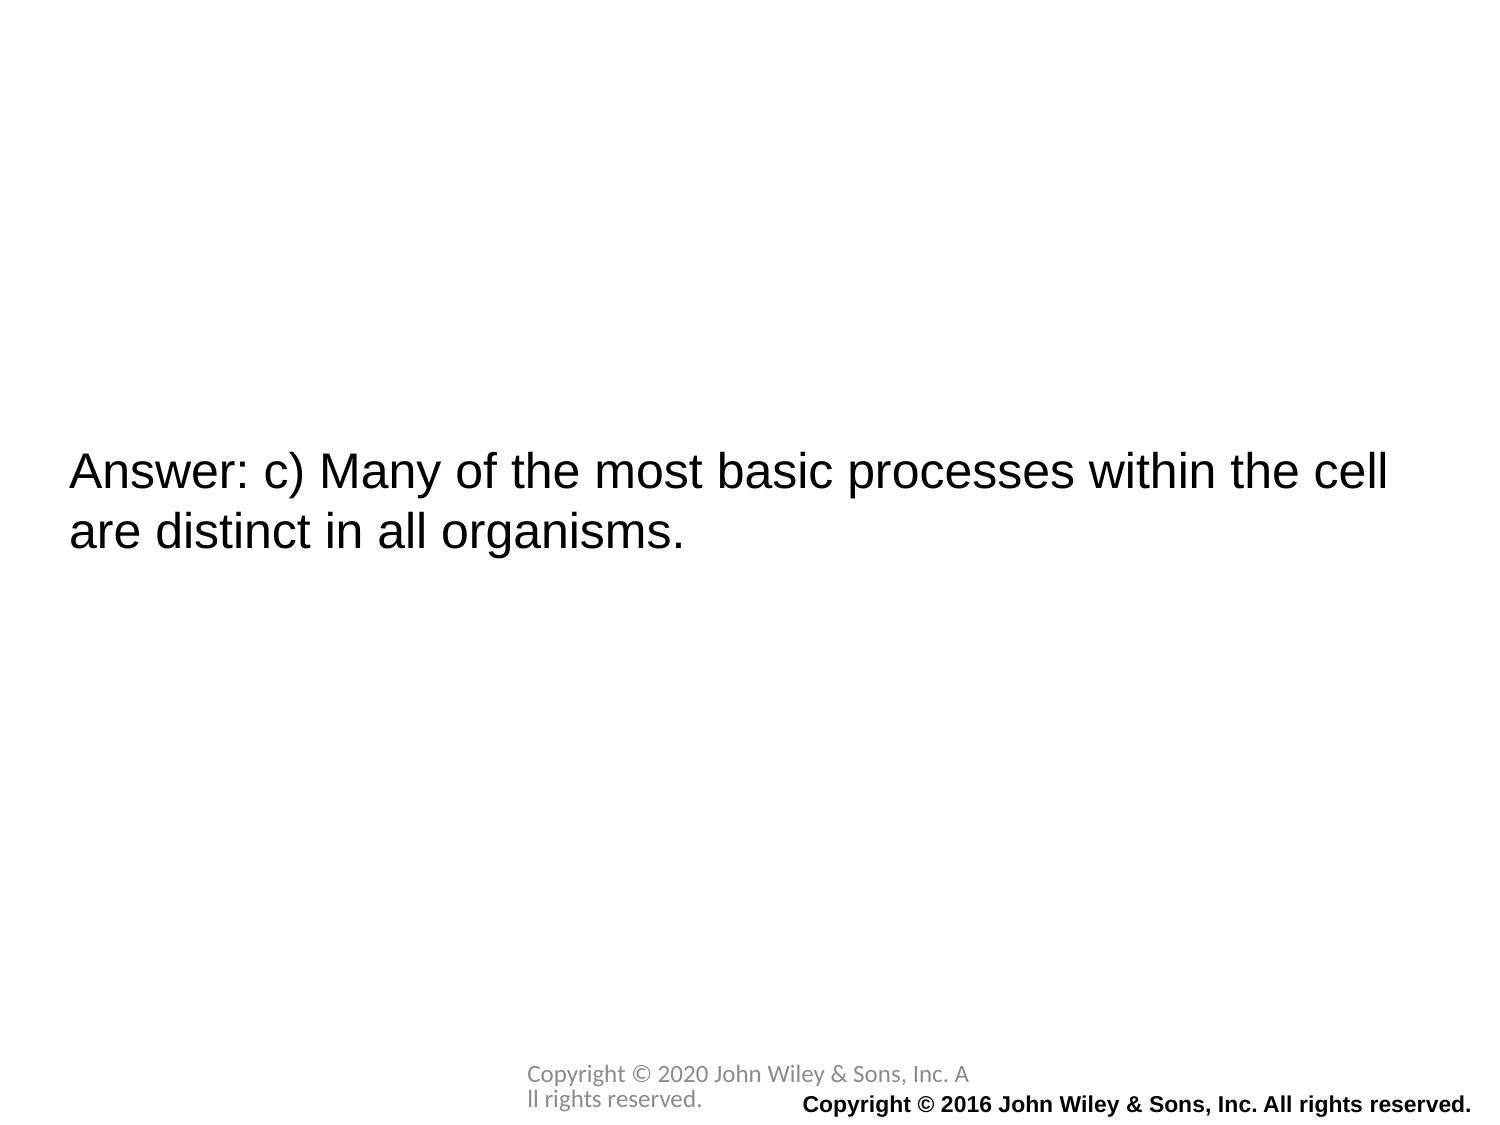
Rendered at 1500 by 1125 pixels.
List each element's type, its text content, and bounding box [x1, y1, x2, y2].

footer Copyright © 2020 John Wiley & Sons, Inc. All rights reserved. [512, 1042, 988, 1103]
text_box Copyright © 2016 John Wiley & Sons, Inc. All rights reserved. [512, 1065, 1488, 1125]
text_box Answer: c) Many of the most basic processes within the cell are distinct in all organisms. [54, 431, 1466, 687]
